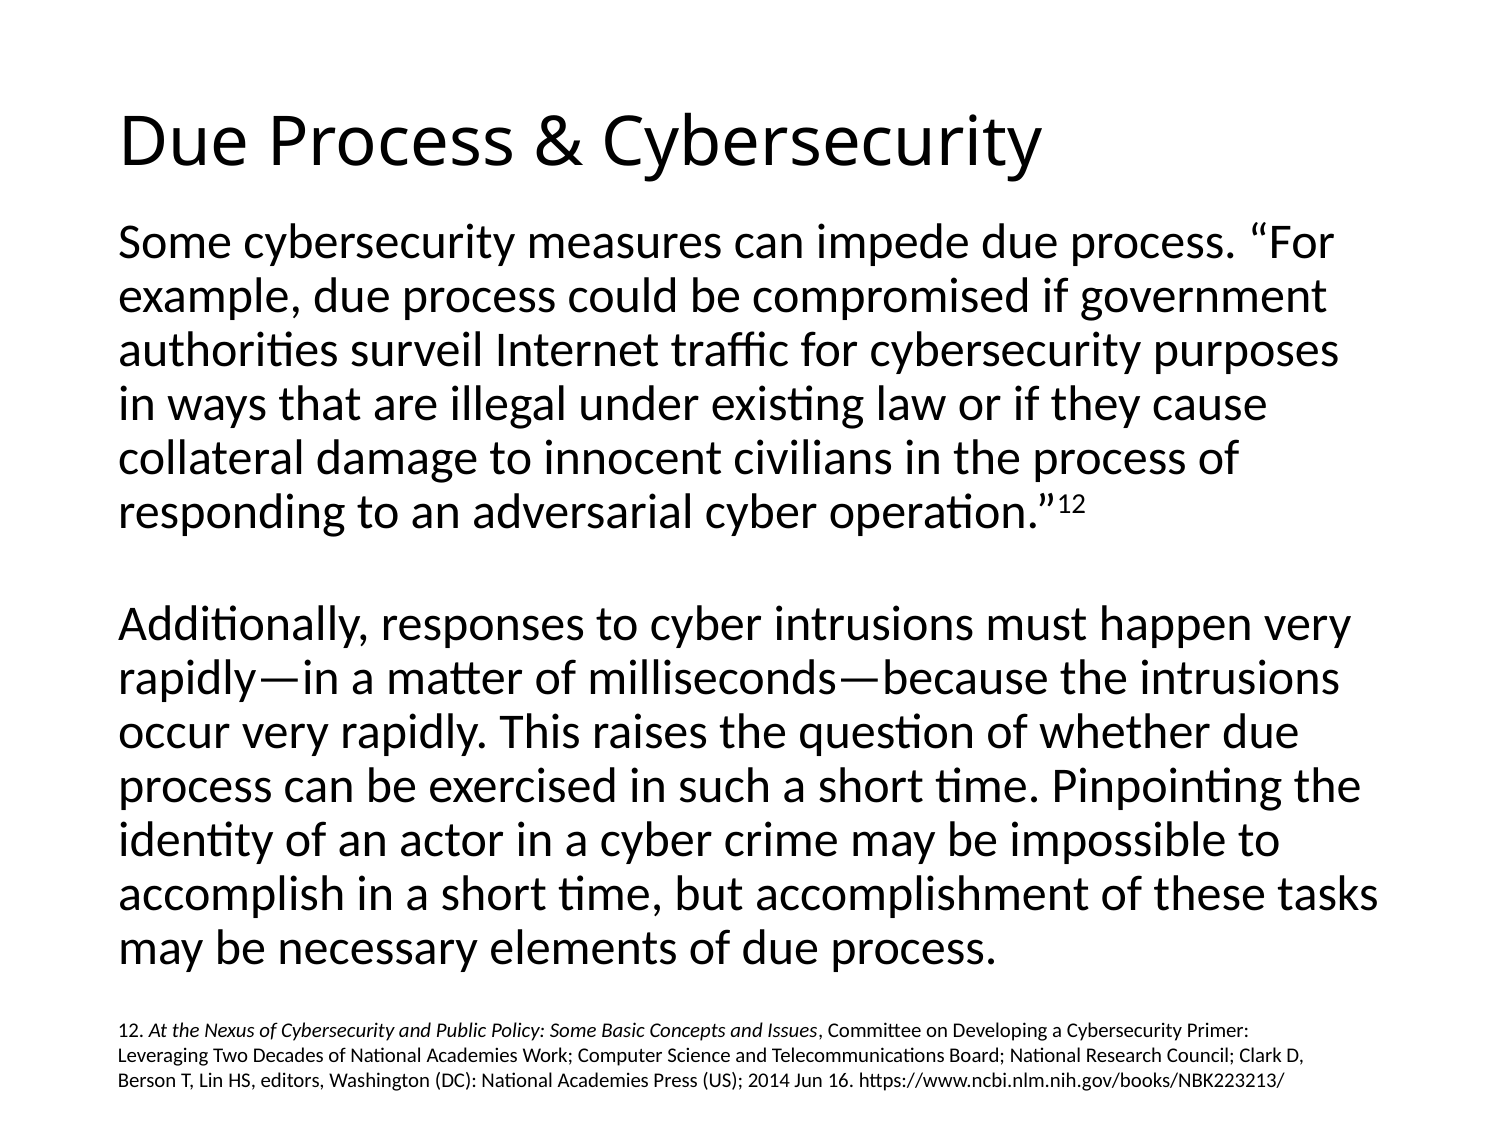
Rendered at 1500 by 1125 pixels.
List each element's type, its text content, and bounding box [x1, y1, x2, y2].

text_box 12. At the Nexus of Cybersecurity and Public Policy: Some Basic Concepts and Issues, Committee on Developing a Cybersecurity Primer: Leveraging Two Decades of National Academies Work; Computer Science and Telecommunications Board; National Research Council; Clark D, Berson T, Lin HS, editors, Washington (DC): National Academies Press (US); 2014 Jun 16. https://www.ncbi.nlm.nih.gov/books/NBK223213/ [103, 1008, 1325, 1099]
title Due Process & Cybersecurity [102, 34, 1398, 207]
list Some cybersecurity measures can impede due process. “For example, due process could be compromised if government authorities surveil Internet traffic for cybersecurity purposes in ways that are illegal under existing law or if they cause collateral damage to innocent civilians in the process of responding to an adversarial cyber operation.”12 Additionally, responses to cyber intrusions must happen very rapidly—in a matter of milliseconds—because the intrusions occur very rapidly. This raises the question of whether due process can be exercised in such a short time. Pinpointing the identity of an actor in a cyber crime may be impossible to accomplish in a short time, but accomplishment of these tasks may be necessary elements of due process. [102, 207, 1398, 989]
